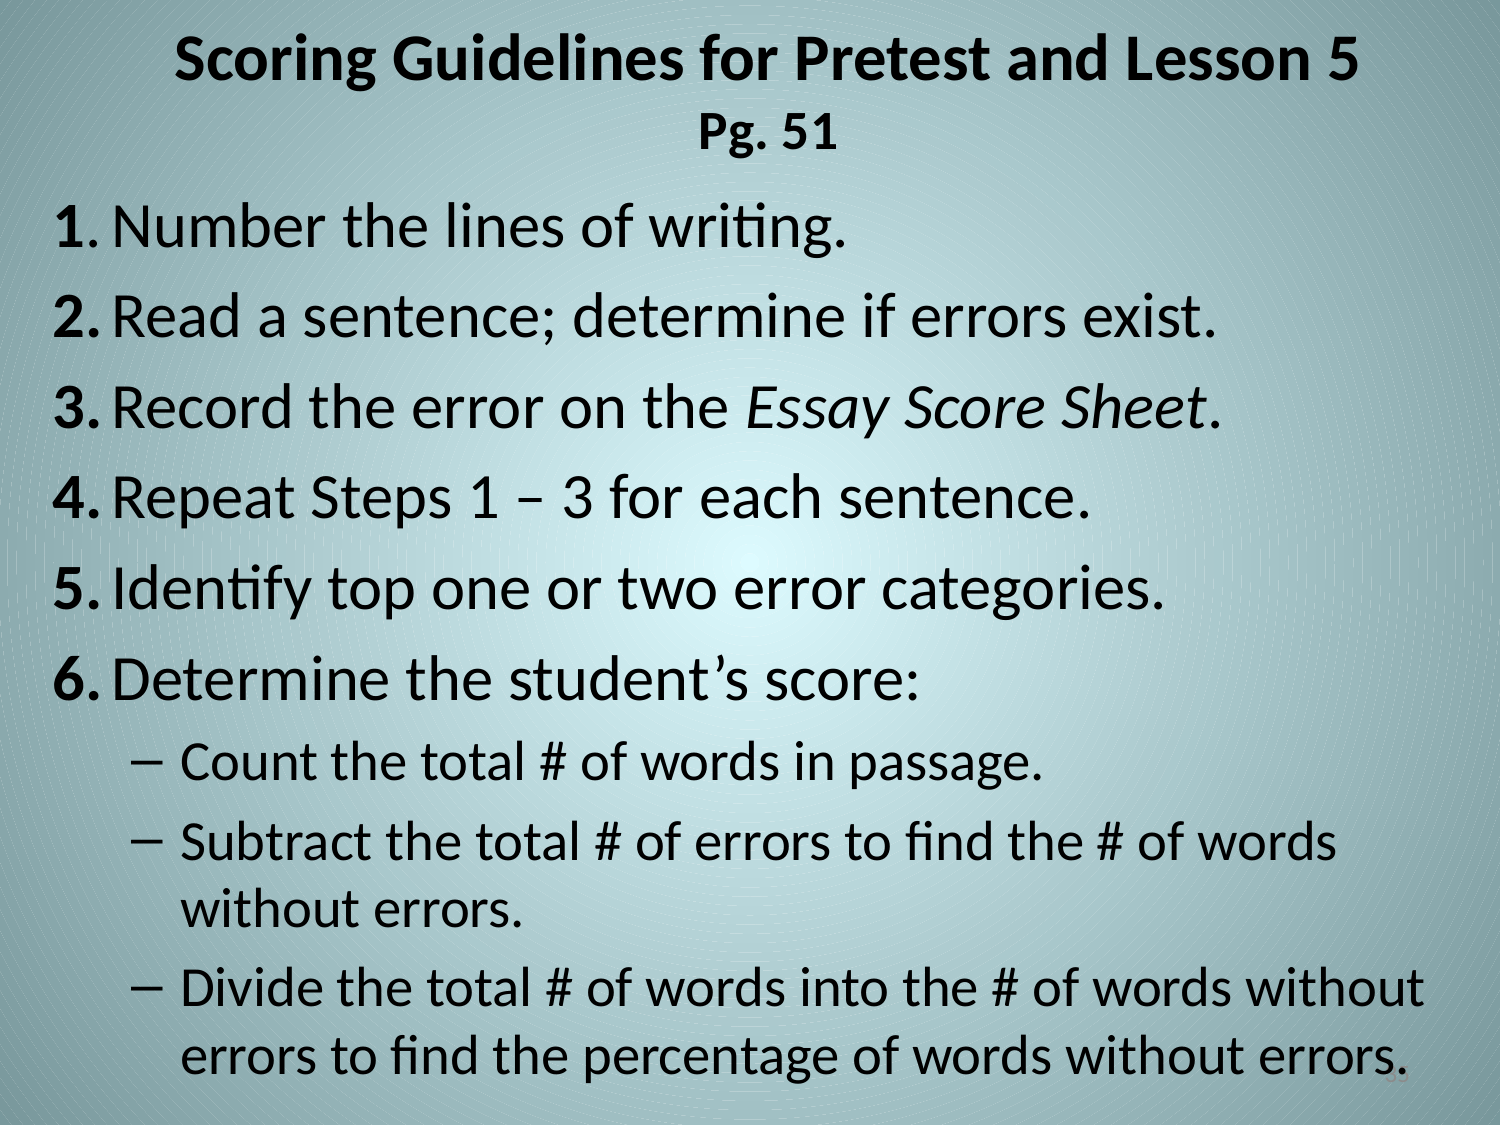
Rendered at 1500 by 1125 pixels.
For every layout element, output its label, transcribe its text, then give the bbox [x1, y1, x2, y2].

slide_number 35 [1074, 1042, 1425, 1103]
title Scoring Guidelines for Pretest and Lesson 5 Pg. 51 [75, 0, 1463, 174]
list 1. Number the lines of writing. 2. Read a sentence; determine if errors exist. 3. Record the error on the Essay Score Sheet. 4. Repeat Steps 1 – 3 for each sentence. 5. Identify top one or two error categories. 6. Determine the student’s score: Count the total # of words in passage. Subtract the total # of errors to find the # of words without errors. Divide the total # of words into the # of words without errors to find the percentage of words without errors. [37, 174, 1463, 1103]
